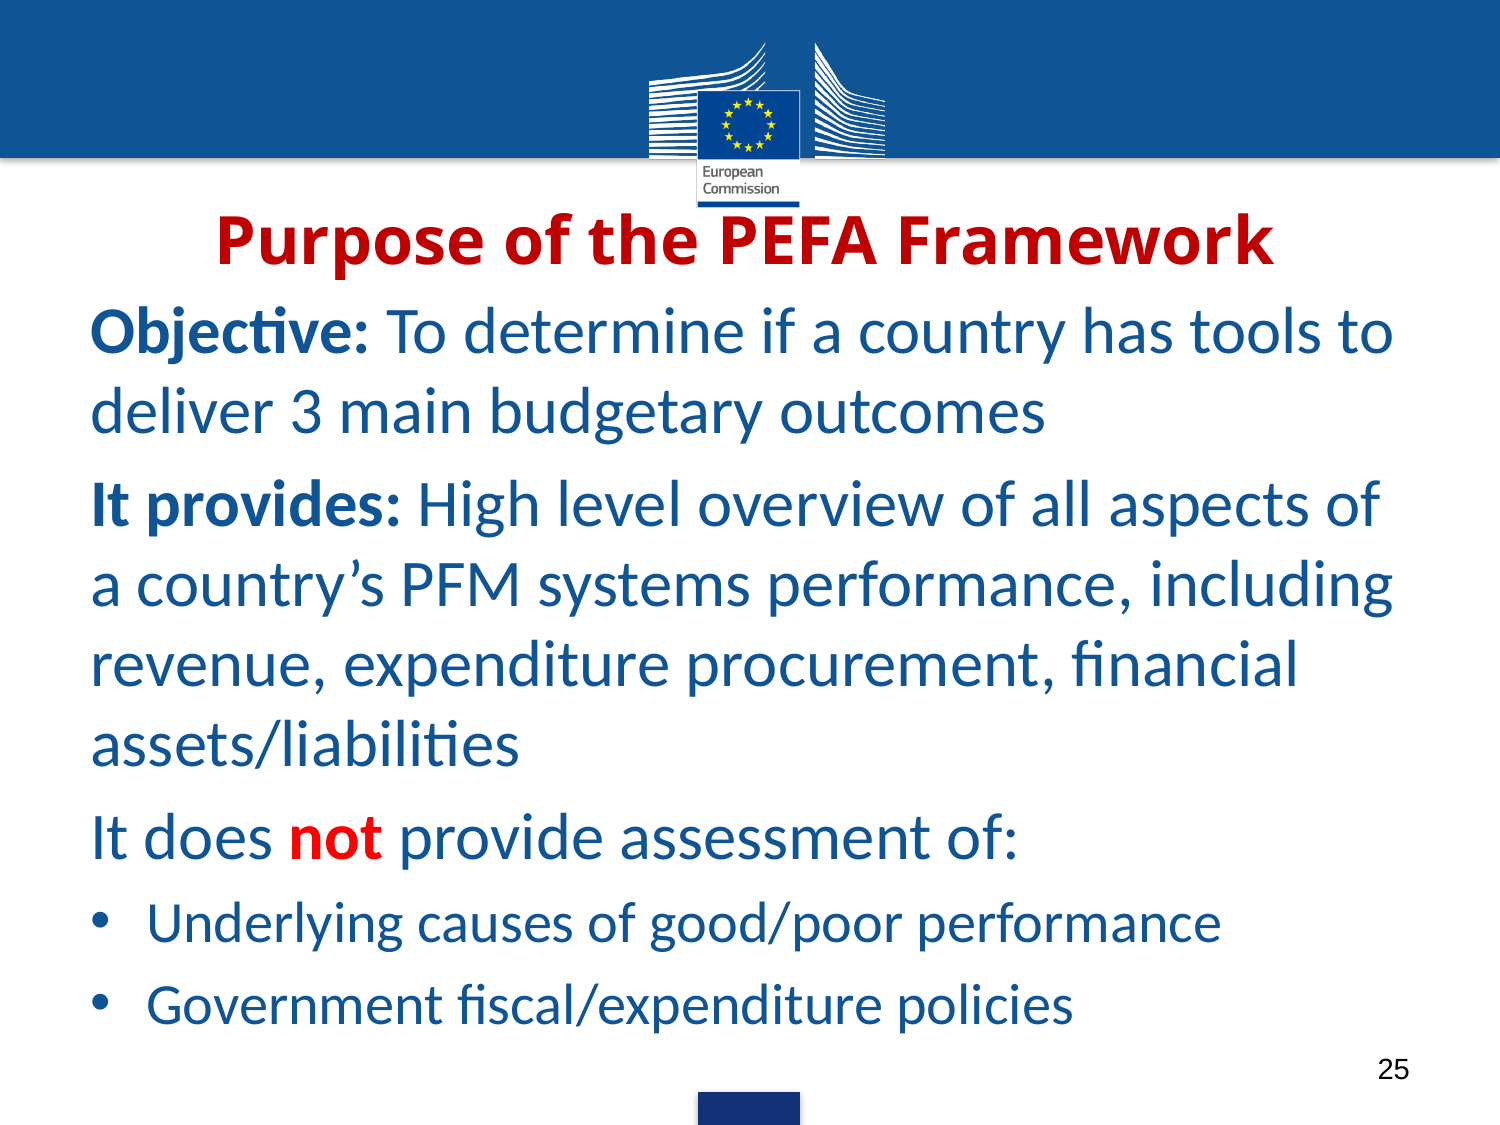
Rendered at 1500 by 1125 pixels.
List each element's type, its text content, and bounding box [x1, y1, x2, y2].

picture [649, 42, 885, 184]
slide_number 25 [1074, 1042, 1426, 1103]
list Objective: To determine if a country has tools to deliver 3 main budgetary outcomes It provides: High level overview of all aspects of a country’s PFM systems performance, including revenue, expenditure procurement, financial assets/liabilities It does not provide assessment of: Underlying causes of good/poor performance Government fiscal/expenditure policies [75, 278, 1425, 1059]
title Purpose of the PEFA Framework [64, 184, 1425, 291]
